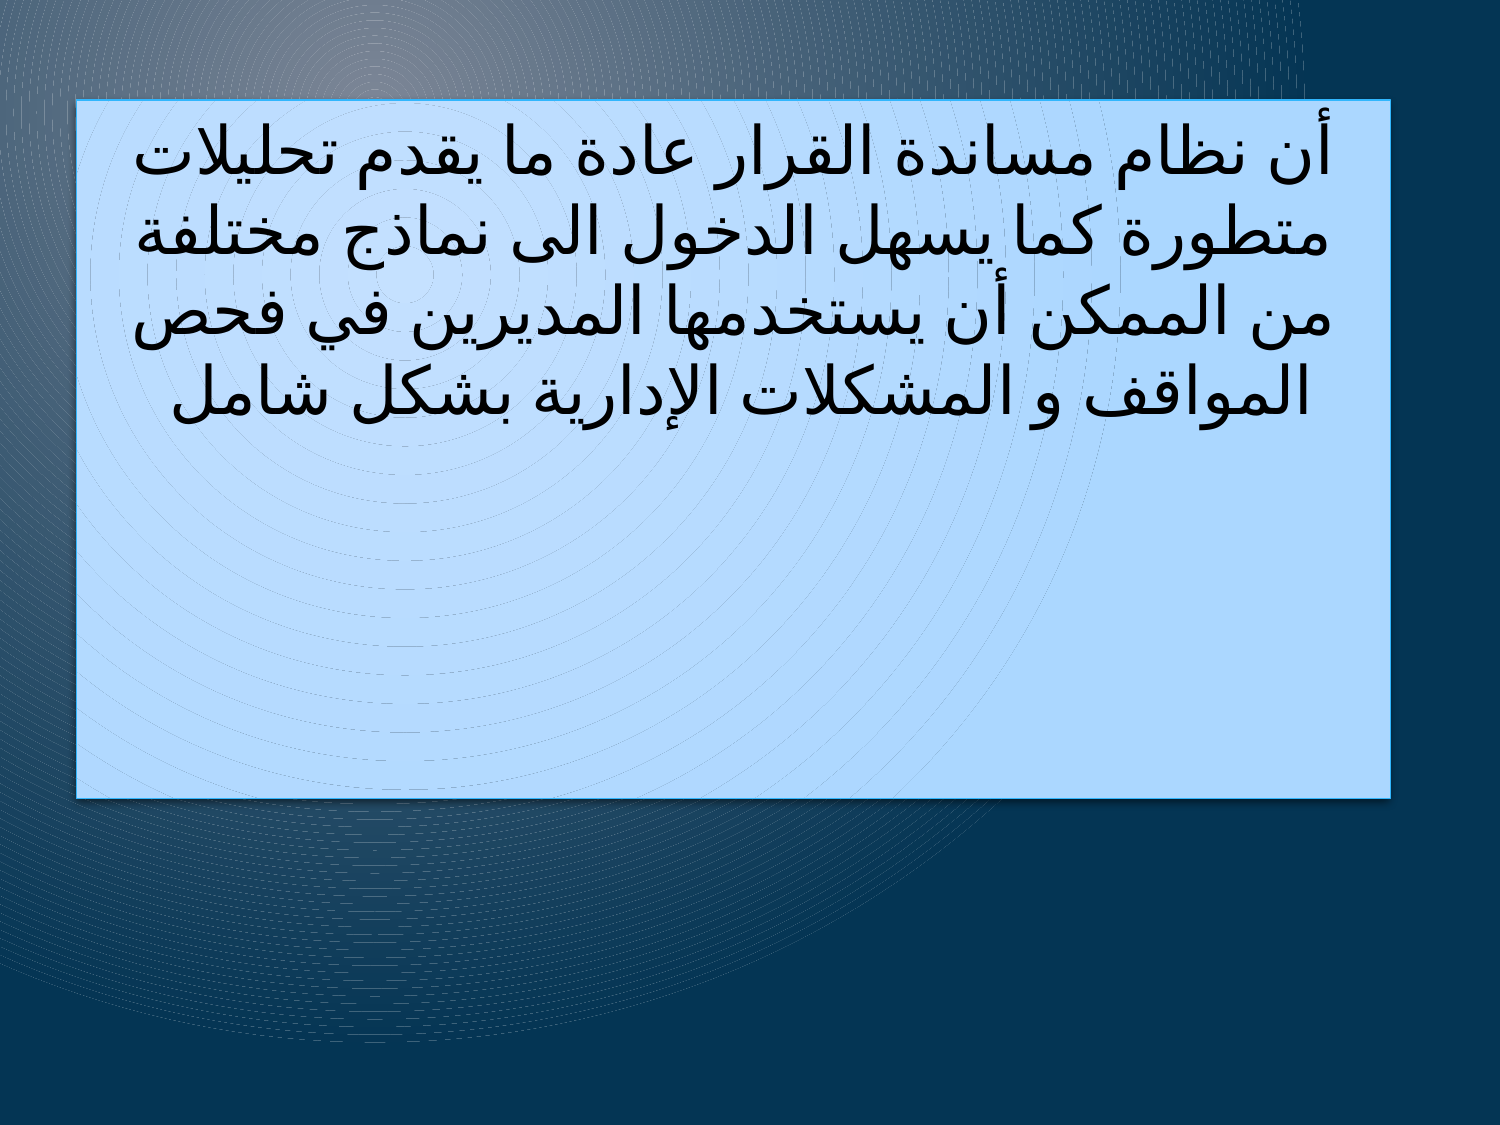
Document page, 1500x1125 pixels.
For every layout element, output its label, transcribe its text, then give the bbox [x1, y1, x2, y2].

title أن نظام مساندة القرار عادة ما يقدم تحليلات متطورة كما يسهل الدخول الى نماذج مختلفة من الممكن أن يستخدمها المديرين في فحص المواقف و المشكلات الإدارية بشكل شامل [76, 99, 1391, 799]
